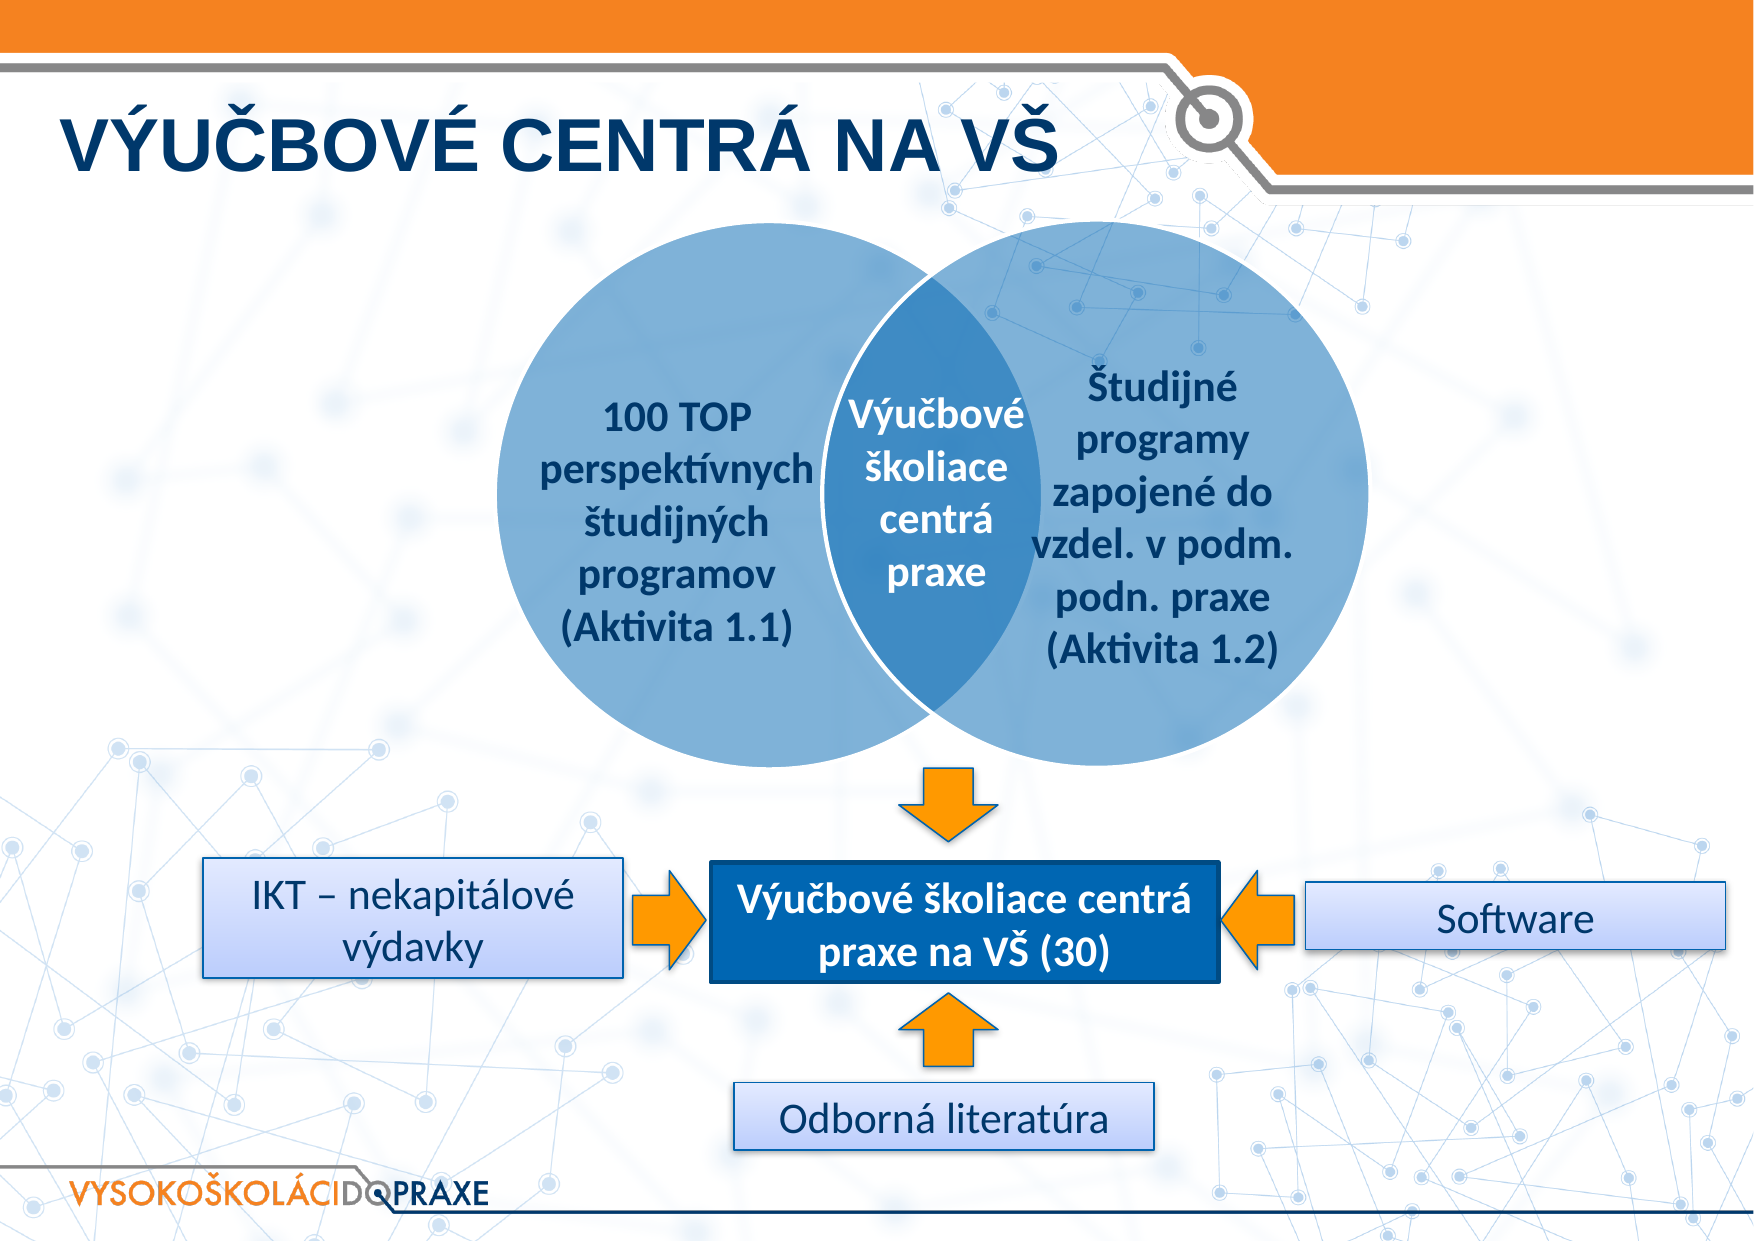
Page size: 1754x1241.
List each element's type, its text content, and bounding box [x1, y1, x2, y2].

text_box [1220, 869, 1296, 971]
text_box Odborná literatúra [733, 1082, 1155, 1151]
text_box [631, 869, 707, 971]
text_box [898, 992, 999, 1068]
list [267, 217, 1530, 770]
title Výučbové centrá na VŠ [42, 61, 1328, 221]
text_box Výučbové školiace centrá praxe na VŠ (30) [709, 860, 1221, 984]
text_box IKT – nekapitálové výdavky [202, 857, 624, 979]
text_box [898, 778, 999, 843]
picture [0, 0, 1754, 1241]
text_box Software [1305, 881, 1726, 950]
